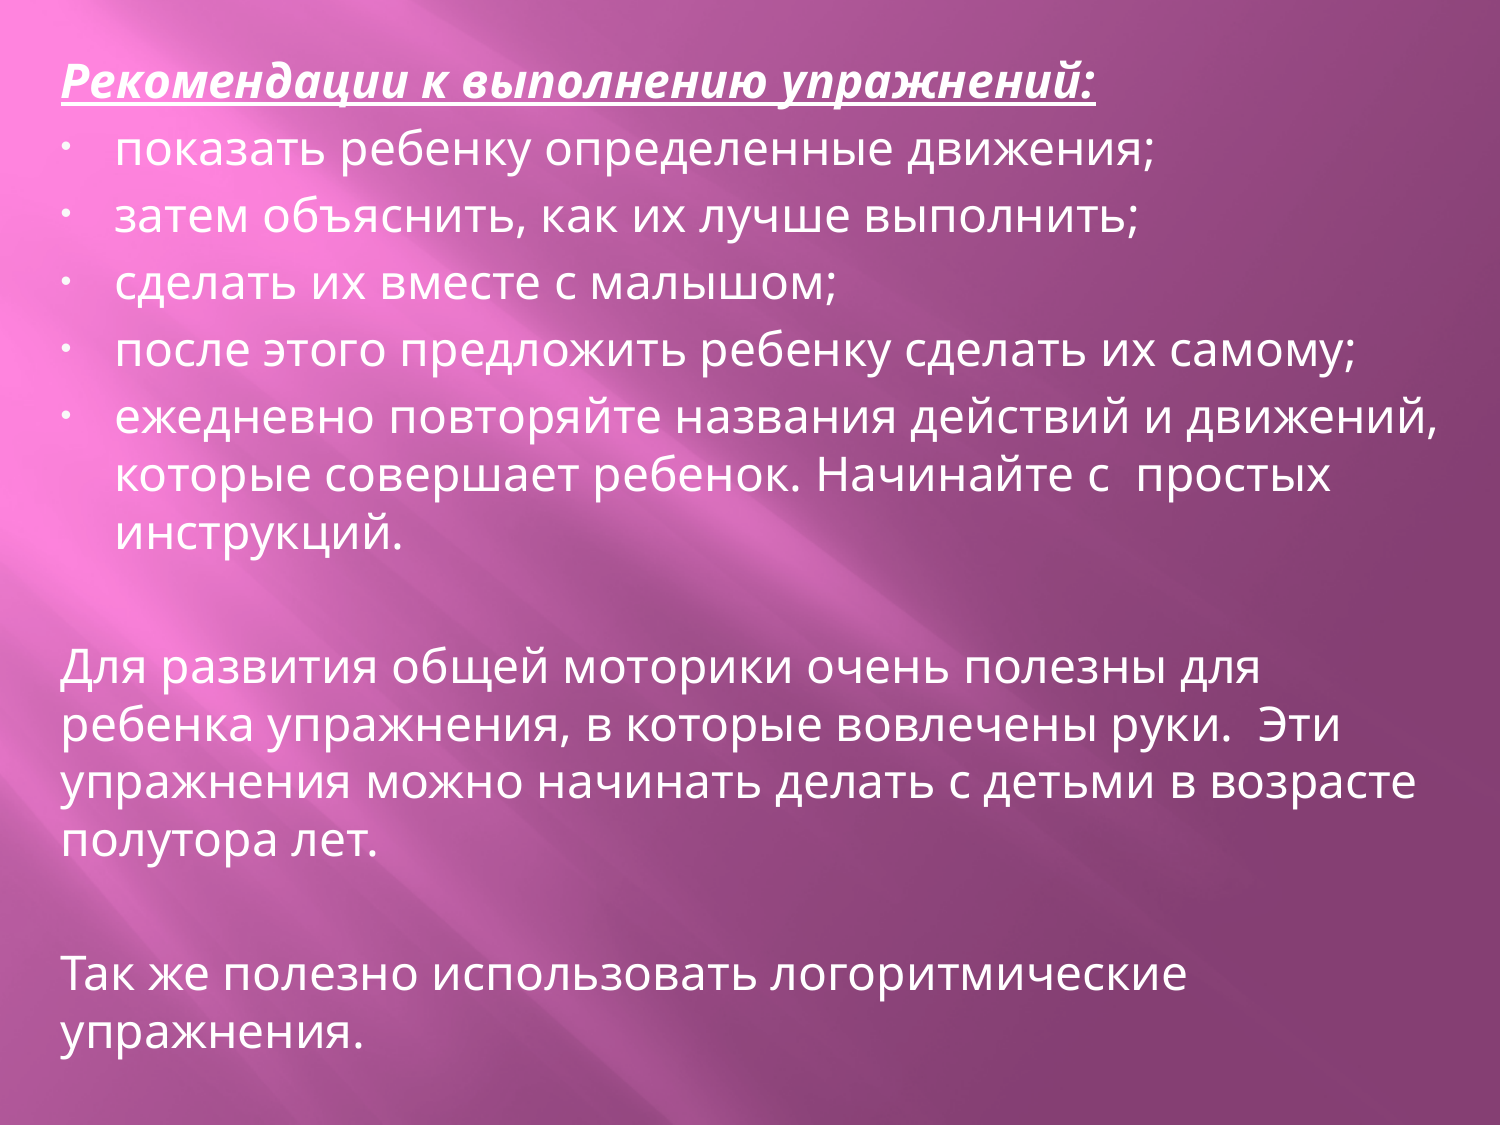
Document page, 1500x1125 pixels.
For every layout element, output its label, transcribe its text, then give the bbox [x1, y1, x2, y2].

list Рекомендации к выполнению упражнений: показать ребенку определенные движения; затем объяснить, как их лучше выполнить; сделать их вместе с малышом; после этого предложить ребенку сделать их самому; ежедневно повторяйте названия действий и движений, которые совершает ребенок. Начинайте с простых инструкций. Для развития общей моторики очень полезны для ребенка упражнения, в которые вовлечены руки. Эти упражнения можно начинать делать с детьми в возрасте полутора лет. Так же полезно использовать логоритмические упражнения. [53, 42, 1459, 1071]
